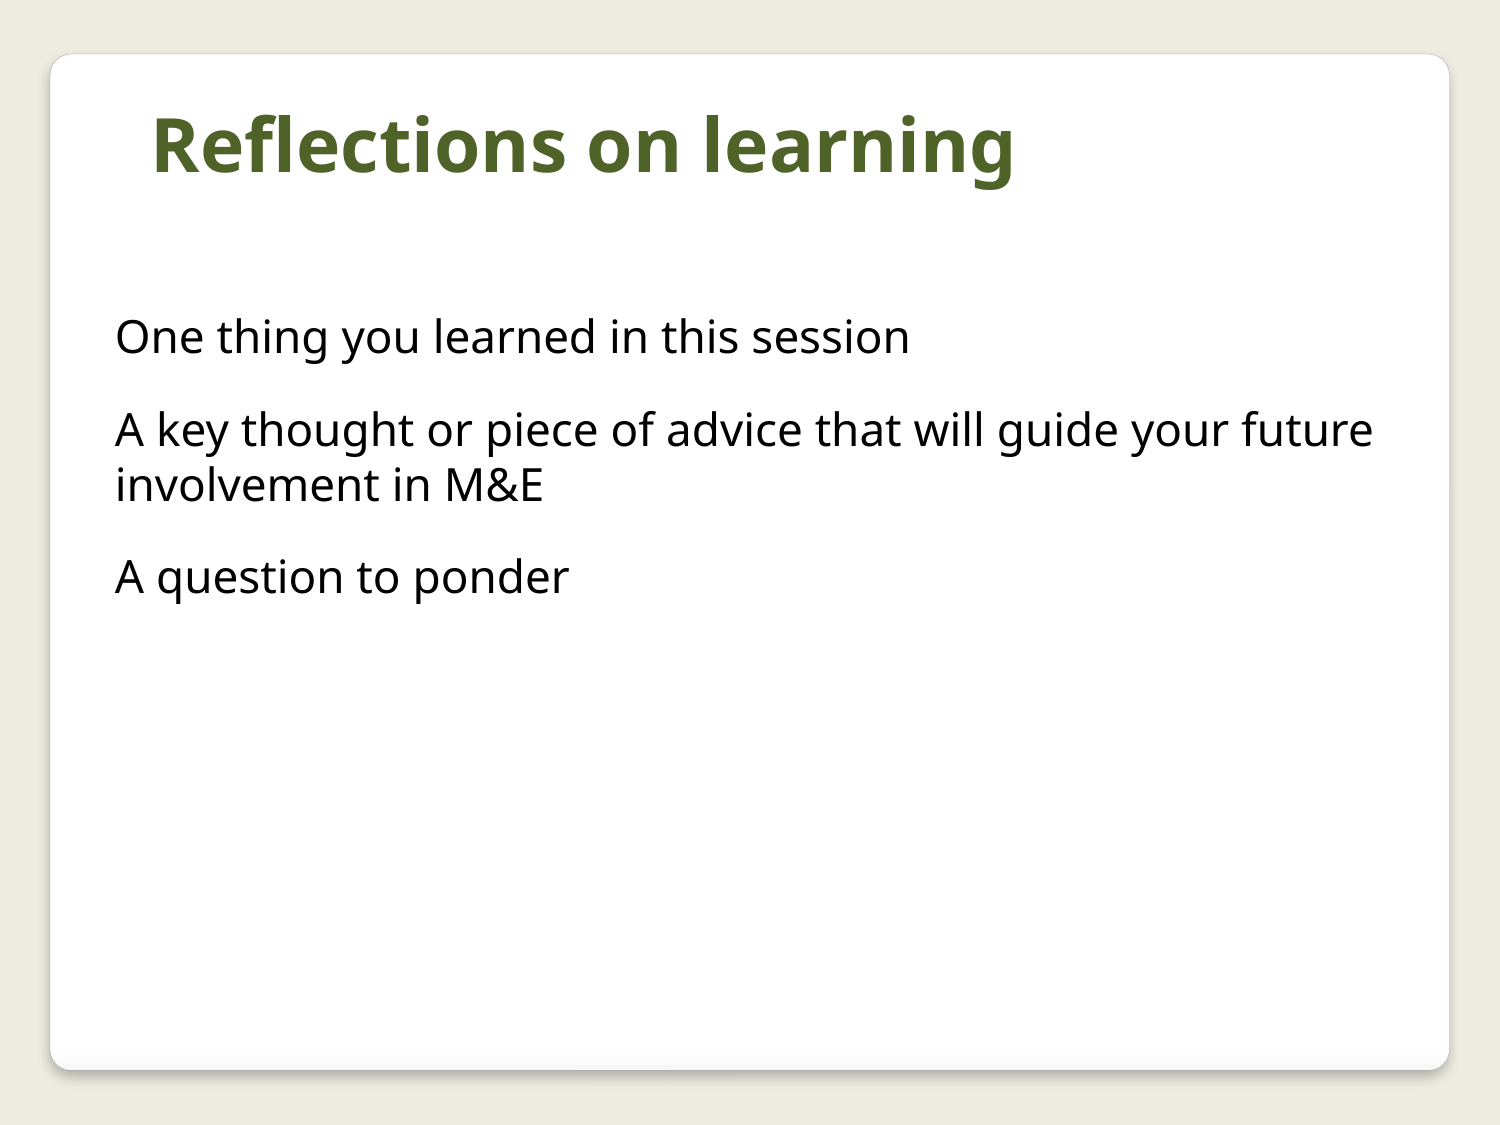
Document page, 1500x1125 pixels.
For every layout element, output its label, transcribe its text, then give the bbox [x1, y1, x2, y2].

title Reflections on learning [135, 90, 1443, 327]
list One thing you learned in this session A key thought or piece of advice that will guide your future involvement in M&E A question to ponder [100, 255, 1400, 965]
